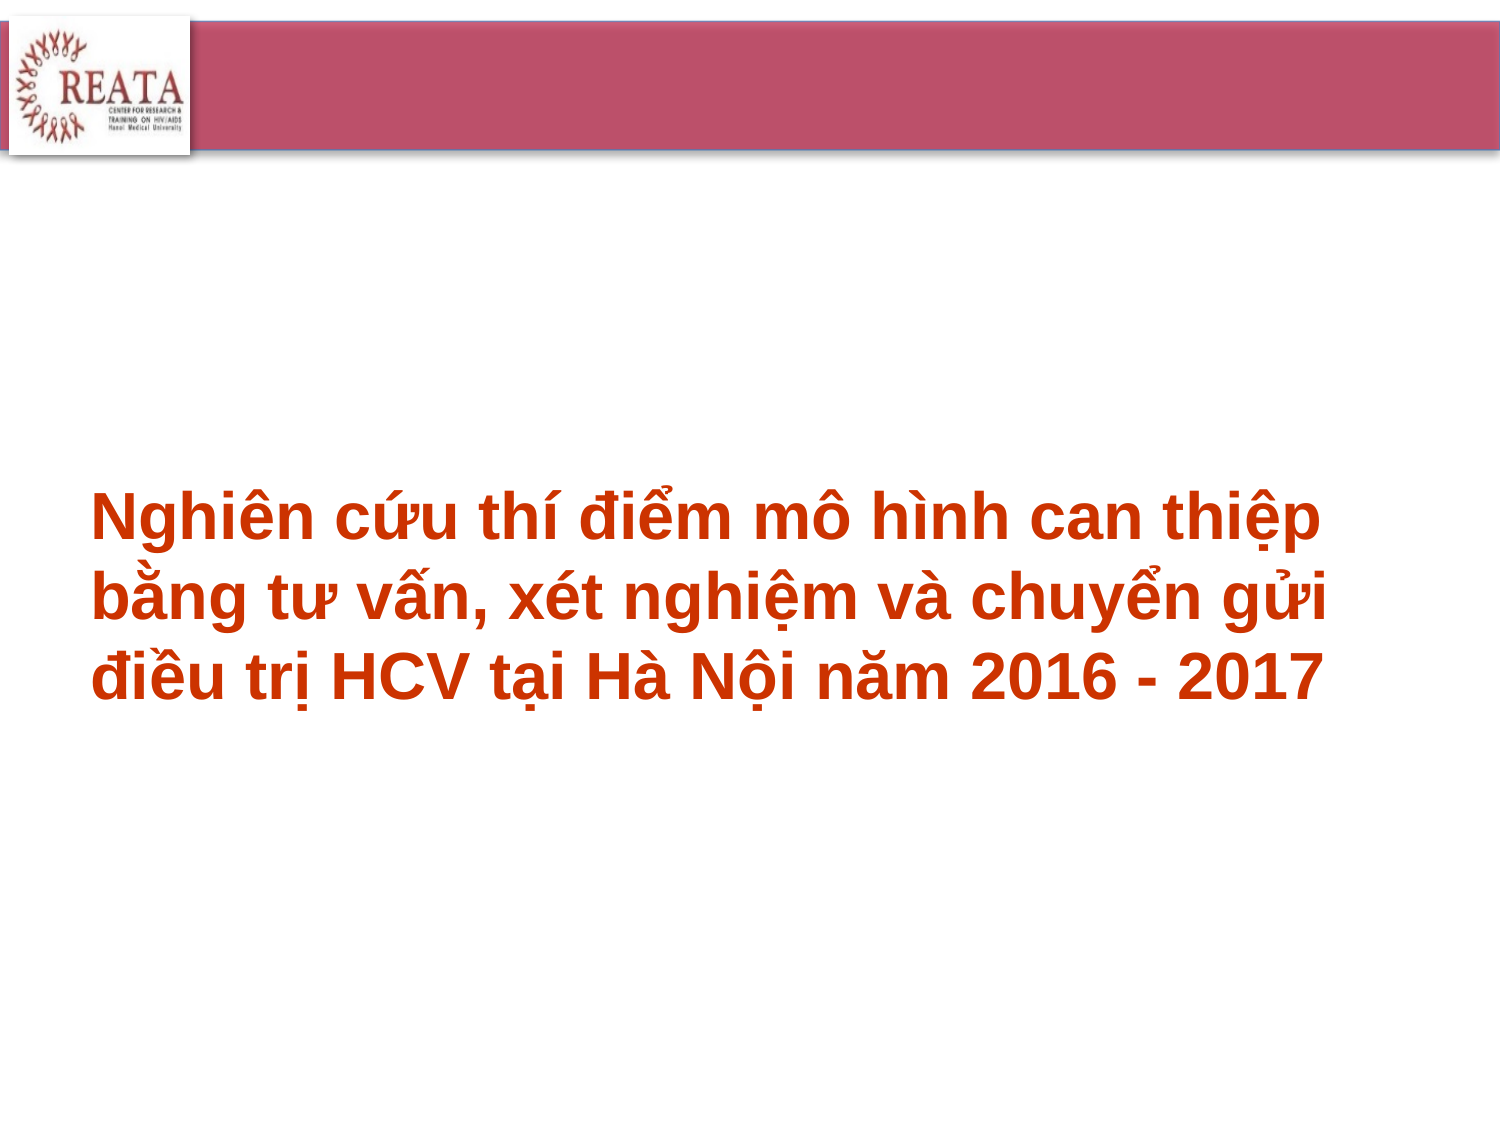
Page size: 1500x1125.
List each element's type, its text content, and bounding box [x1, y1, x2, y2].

picture [9, 16, 190, 155]
list Nghiên cứu thí điểm mô hình can thiệp bằng tư vấn, xét nghiệm và chuyển gửi điều trị HCV tại Hà Nội năm 2016 - 2017 [75, 181, 1425, 1005]
